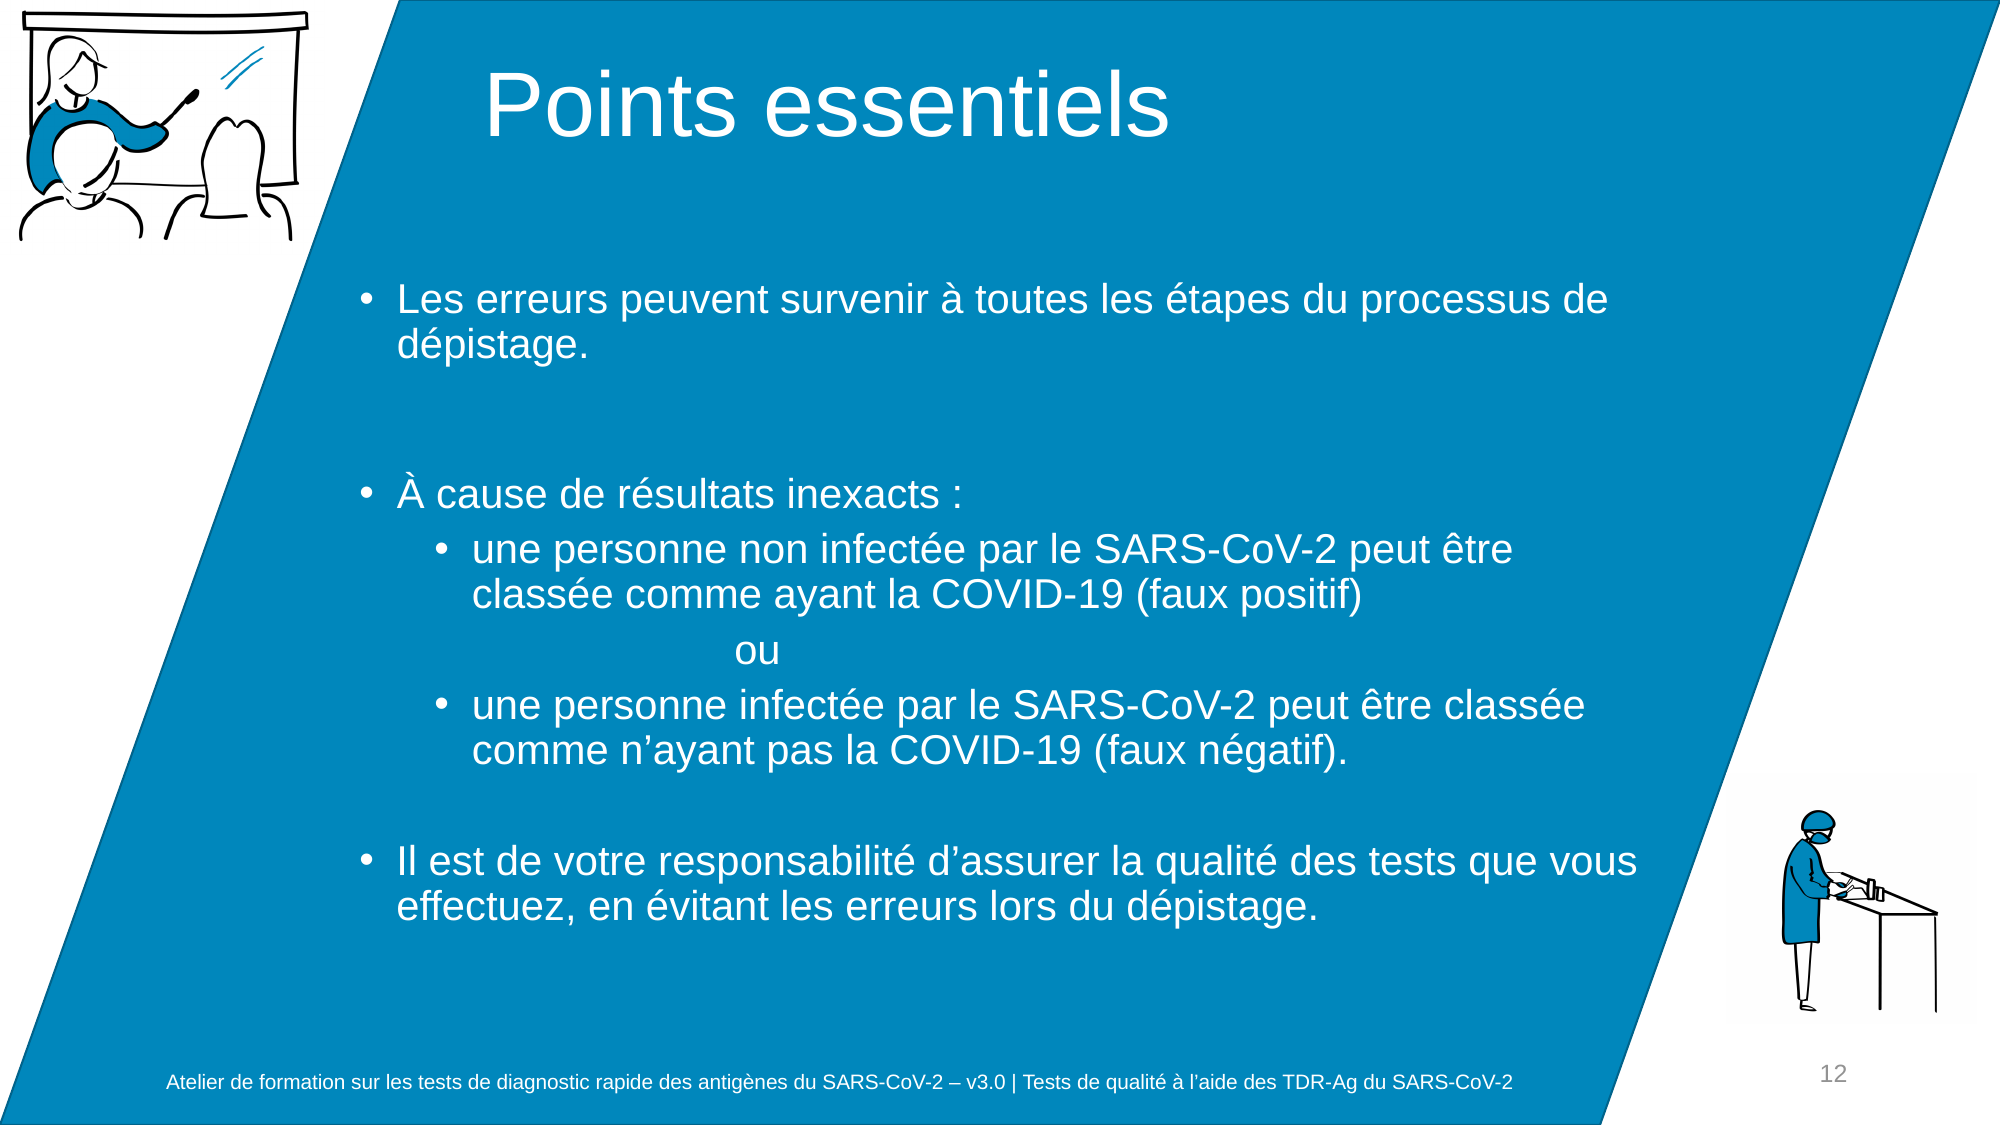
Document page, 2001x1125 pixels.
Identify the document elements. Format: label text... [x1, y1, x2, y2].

text_box Points essentiels [468, 49, 1236, 205]
text_box [0, 0, 2000, 1125]
footer Atelier de formation sur les tests de diagnostic rapide des antigènes du SARS-CoV-2 – v3.0 | Tests de qualité à l’aide des TDR-Ag du SARS-CoV-2 [41, 1039, 1638, 1123]
slide_number 12 [1638, 1042, 1863, 1103]
text_box Les erreurs peuvent survenir à toutes les étapes du processus de dépistage. À cause de résultats inexacts : une personne non infectée par le SARS-CoV-2 peut être classée comme ayant la COVID-19 (faux positif) ou une personne infectée par le SARS-CoV-2 peut être classée comme n’ayant pas la COVID-19 (faux négatif). Il est de votre responsabilité d’assurer la qualité des tests que vous effectuez, en évitant les erreurs lors du dépistage. [344, 270, 1663, 999]
picture [0, 0, 325, 255]
picture [1726, 773, 1977, 1024]
